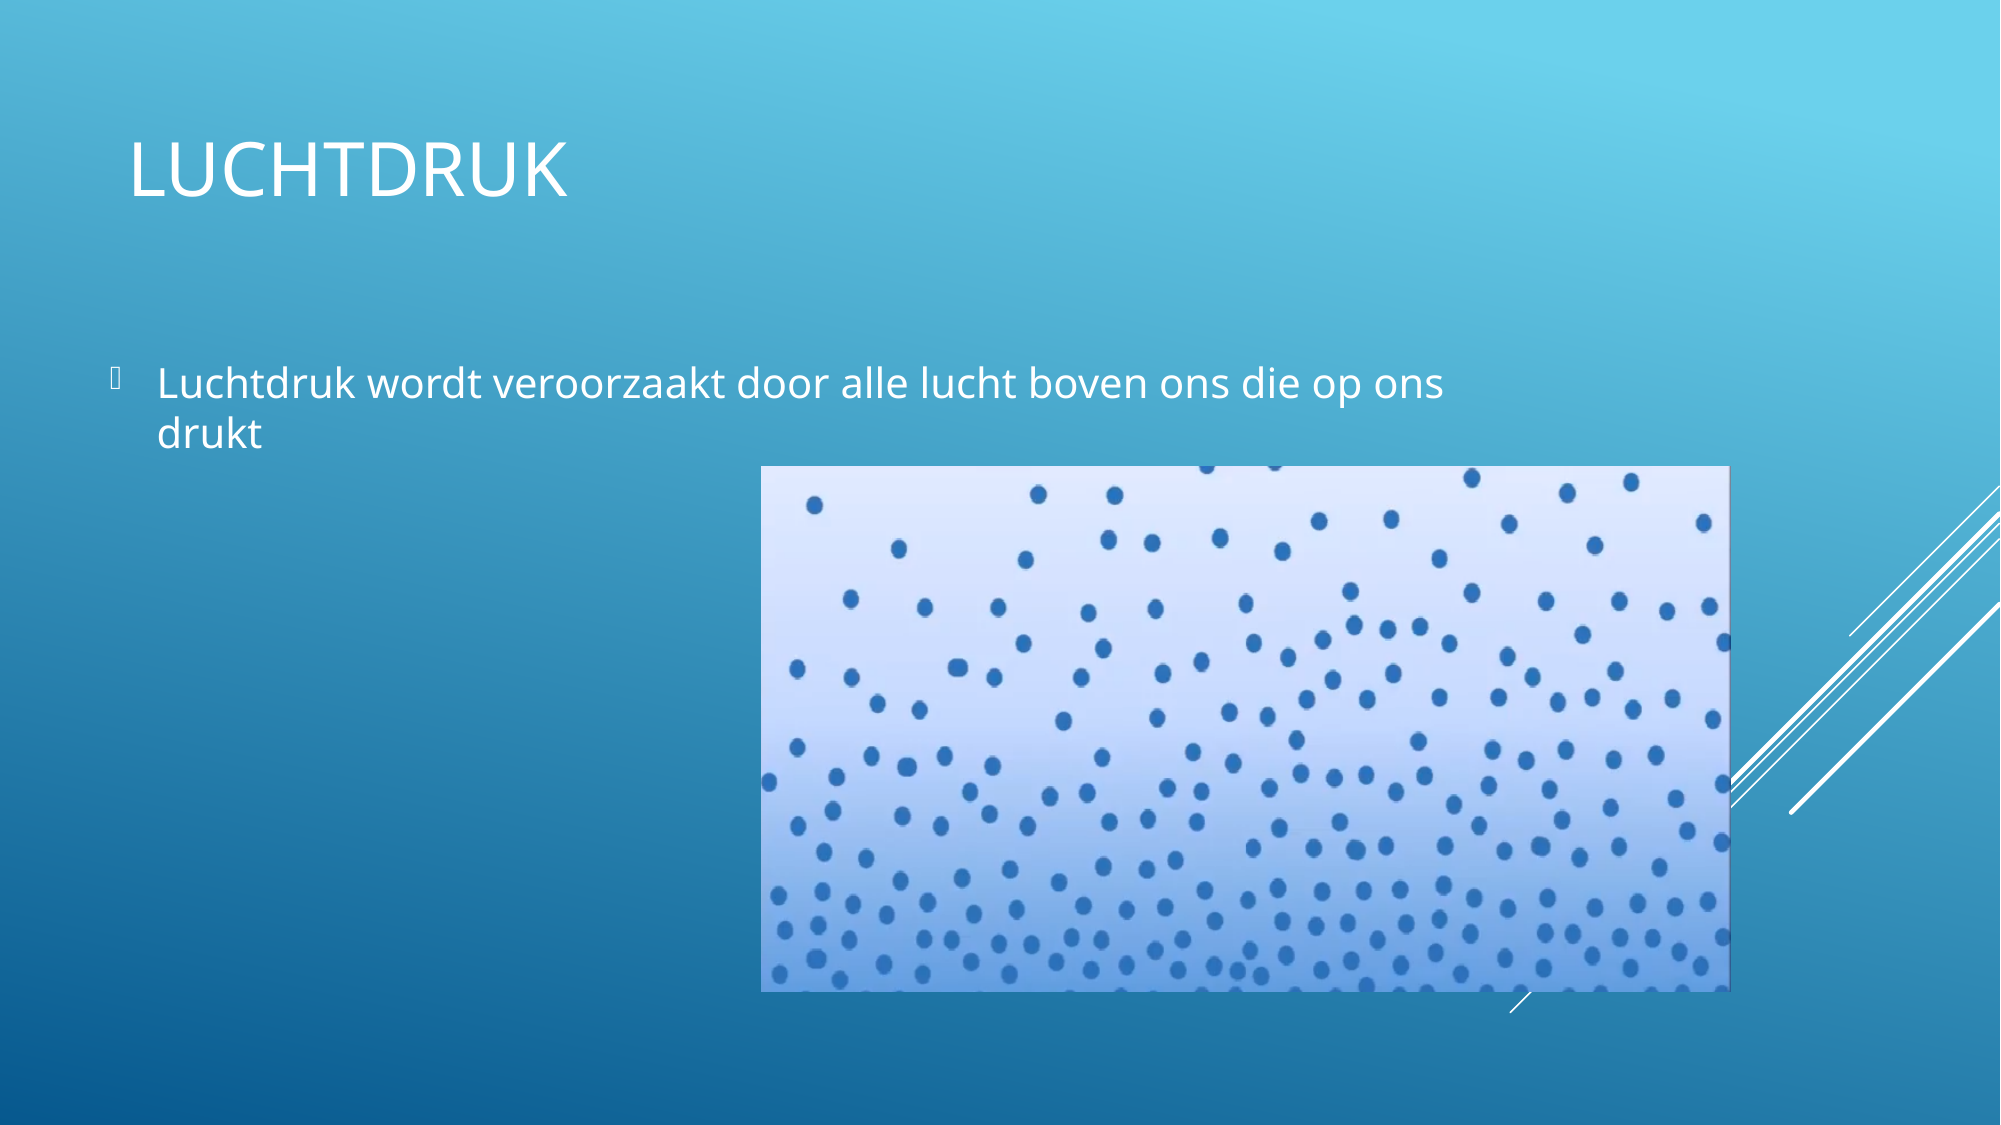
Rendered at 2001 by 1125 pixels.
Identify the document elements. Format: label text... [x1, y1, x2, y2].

title luchtdruk [112, 42, 1513, 290]
picture [761, 466, 1732, 992]
list Luchtdruk wordt veroorzaakt door alle lucht boven ons die op ons drukt [94, 110, 1495, 704]
